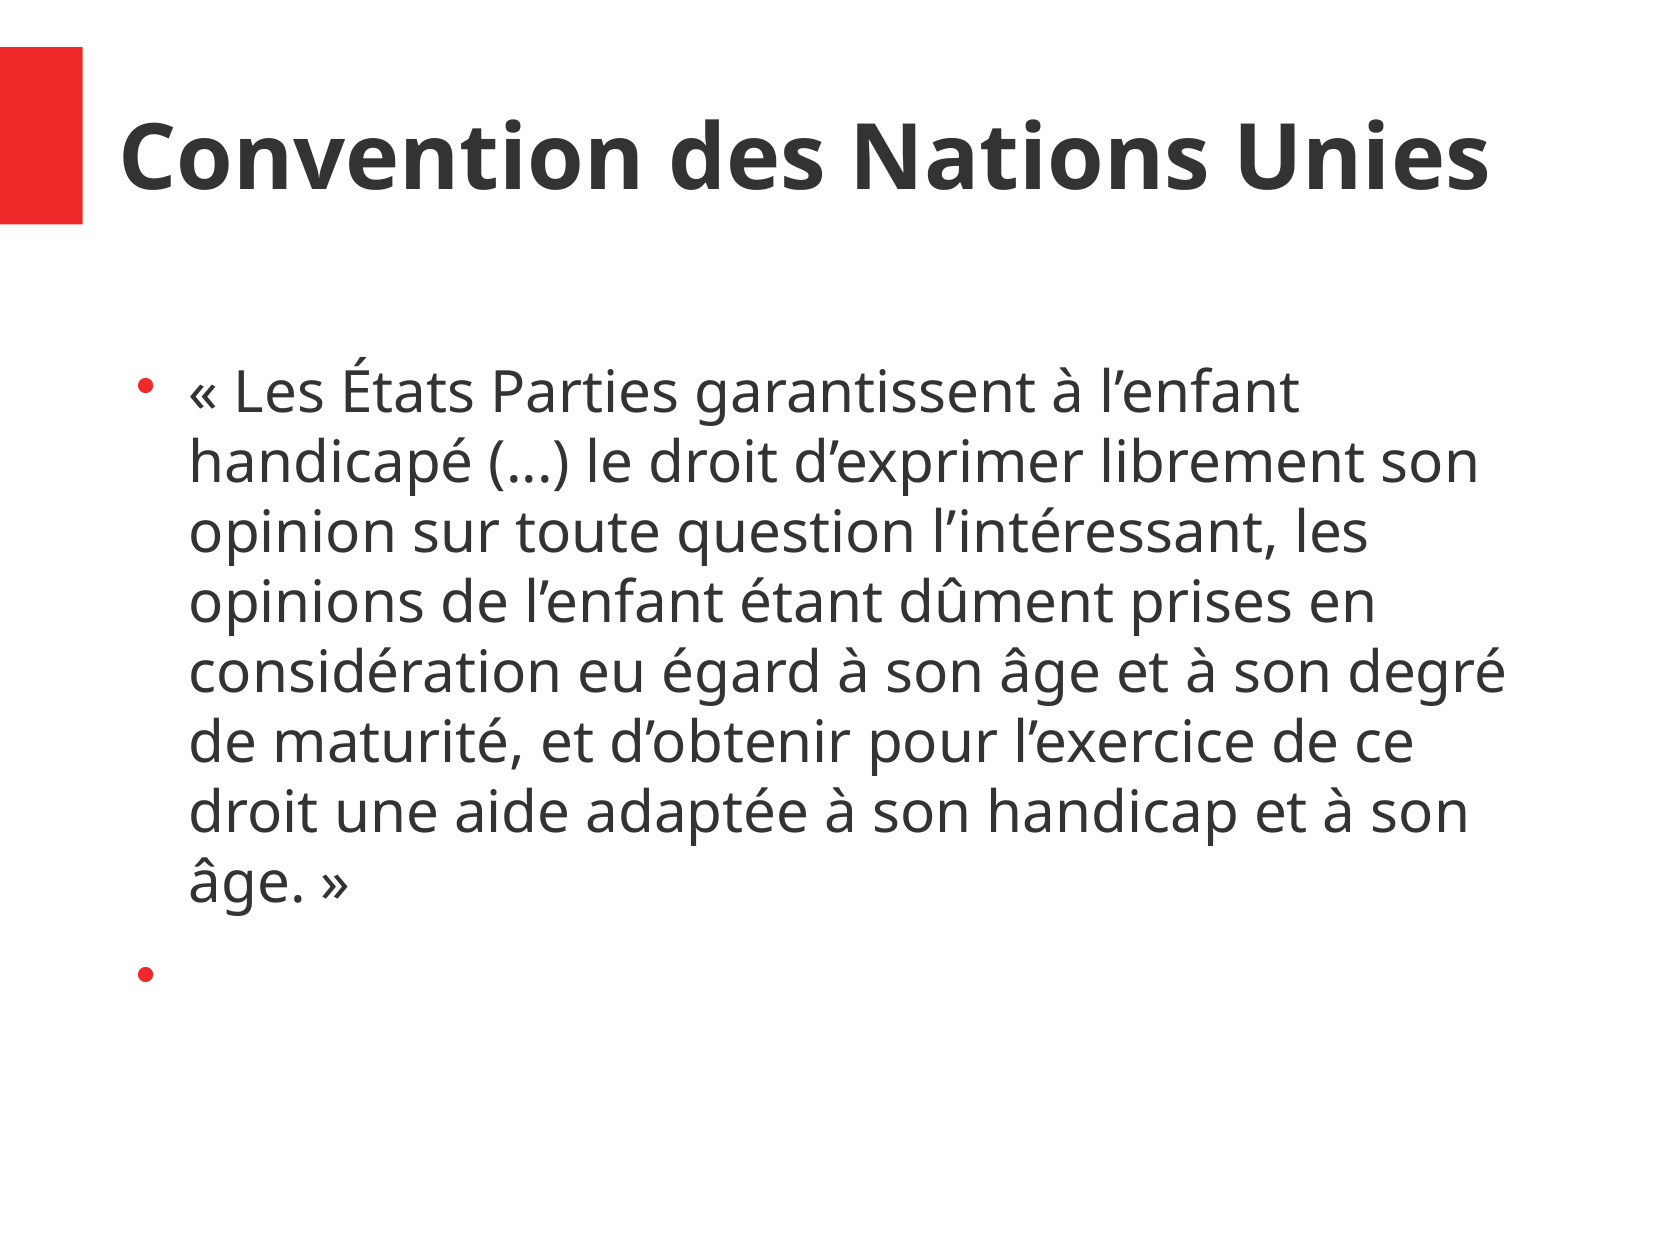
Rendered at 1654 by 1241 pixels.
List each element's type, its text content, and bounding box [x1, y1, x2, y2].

text_box Convention des Nations Unies [118, 27, 1571, 278]
text_box « Les États Parties garantissent à l’enfant handicapé (...) le droit d’exprimer librement son opinion sur toute question l’intéressant, les opinions de l’enfant étant dûment prises en considération eu égard à son âge et à son degré de maturité, et d’obtenir pour l’exercice de ce droit une aide adaptée à son handicap et à son âge. » [118, 354, 1536, 1074]
